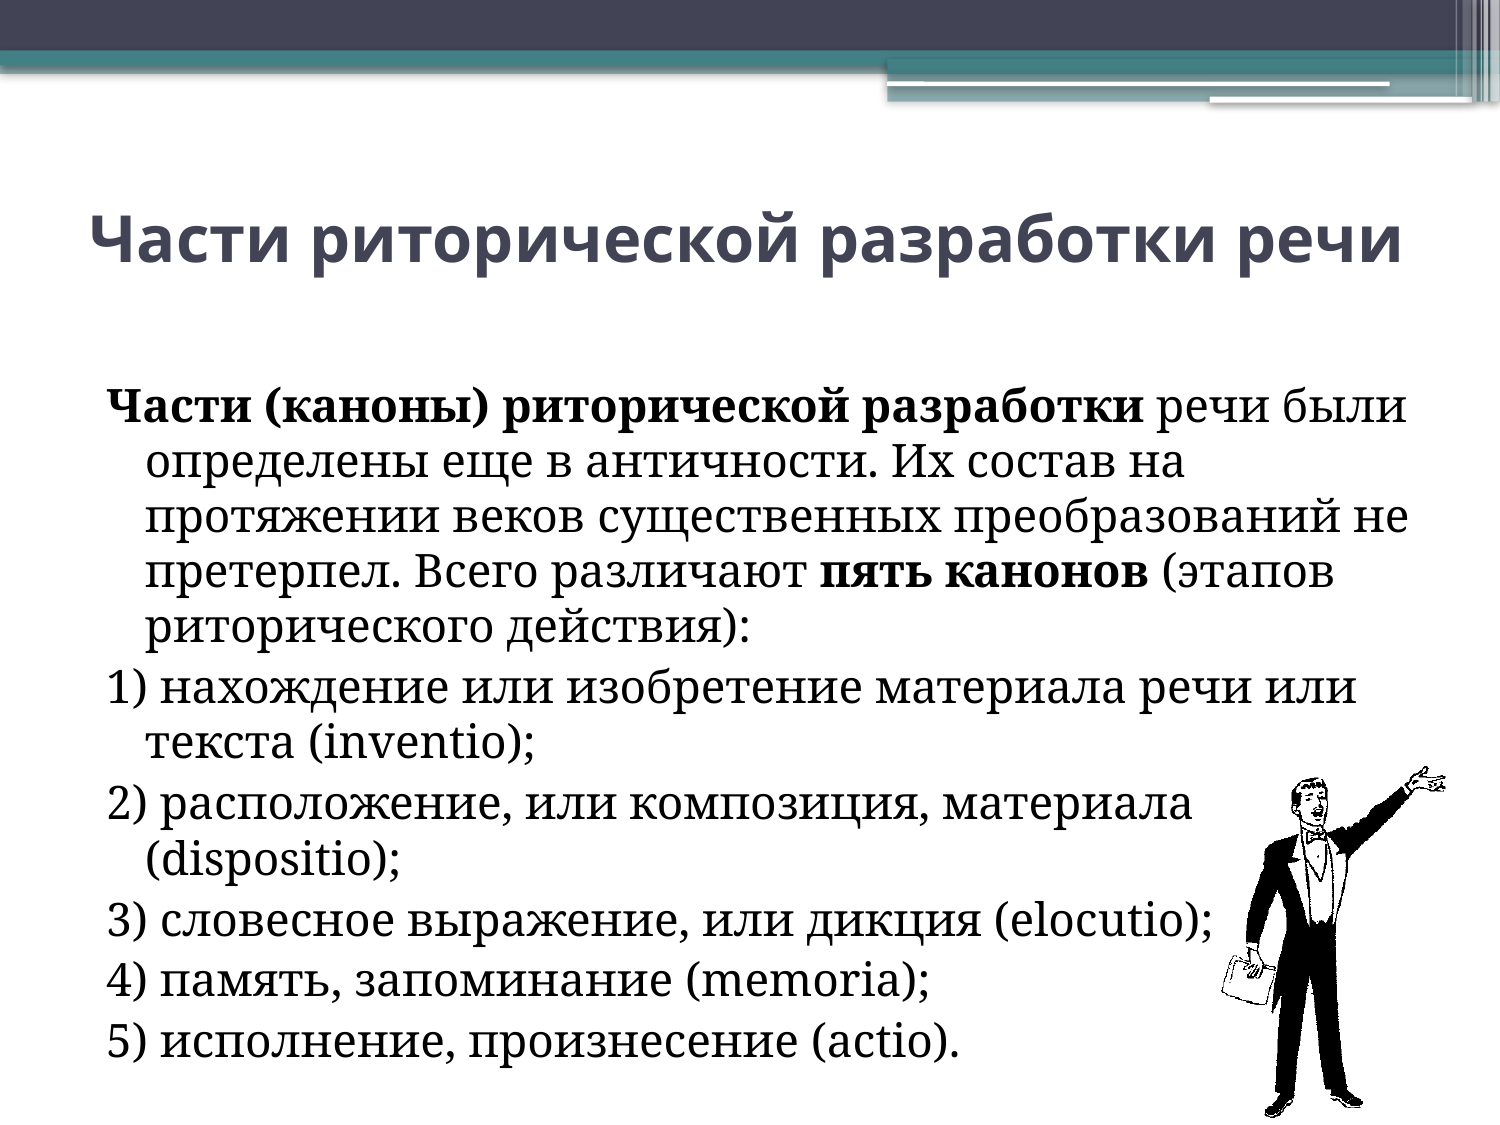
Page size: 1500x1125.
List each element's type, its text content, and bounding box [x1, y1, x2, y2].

title Части риторической разработки речи [75, 187, 1425, 363]
picture [1210, 751, 1450, 1125]
list Части (каноны) риторической разработки речи были определены еще в античности. Их состав на протяжении веков существенных преобразований не претерпел. Всего различают пять канонов (этапов риторического действия): 1) нахождение или изобретение материала речи или текста (inventio); 2) расположение, или композиция, материала (dispositio); 3) словесное выражение, или дикция (elocutio); 4) память, запоминание (memoria); 5) исполнение, произнесение (actio). [75, 368, 1425, 1079]
